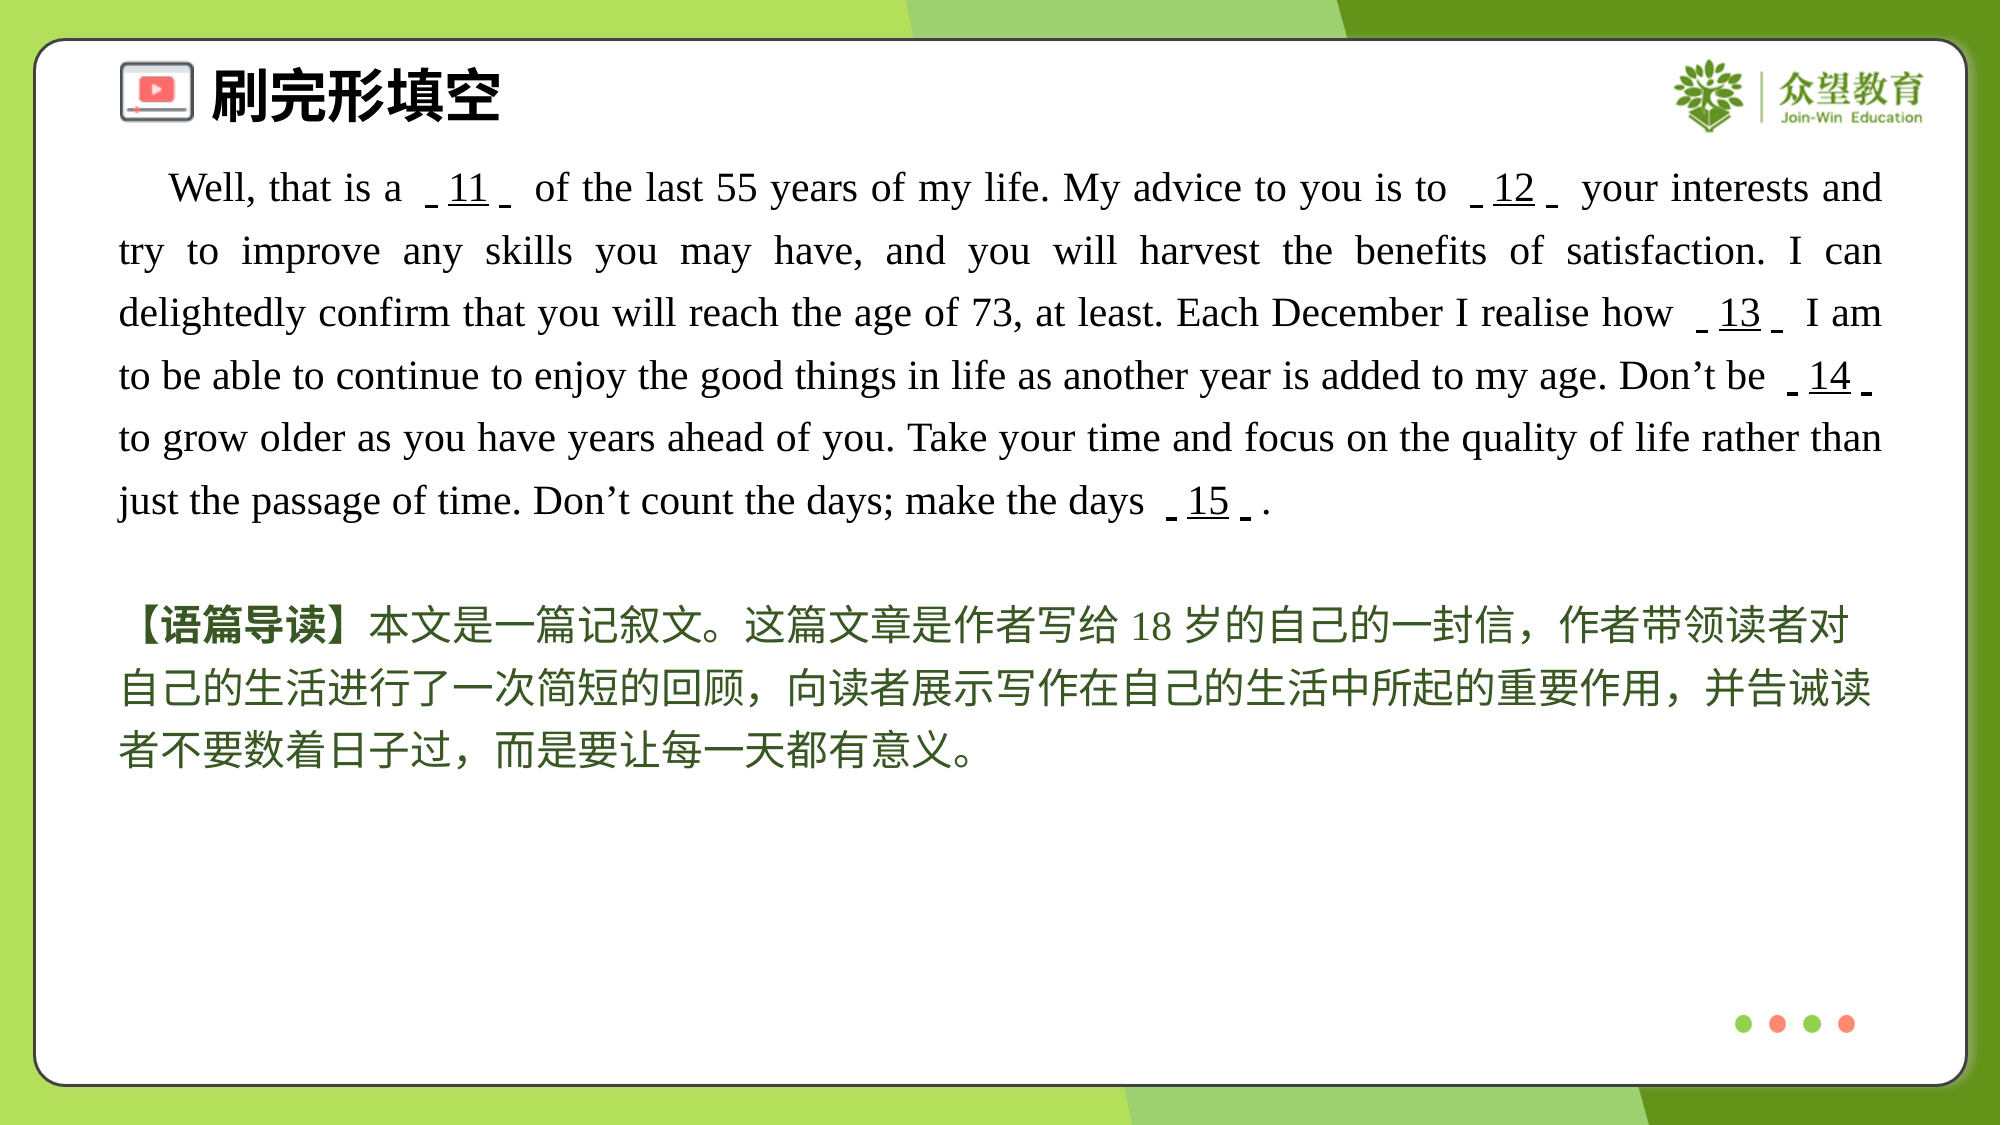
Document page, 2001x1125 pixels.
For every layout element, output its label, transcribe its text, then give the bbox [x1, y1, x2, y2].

text_box Well, that is a . .11. . of the last 55 years of my life. My advice to you is to . .12. . your interests and try to improve any skills you may have, and you will harvest the benefits of satisfaction. I can delightedly confirm that you will reach the age of 73, at least. Each December I realise how . .13. . I am to be able to continue to enjoy the good things in life as another year is added to my age. Don’t be . .14. . to grow older as you have years ahead of you. Take your time and focus on the quality of life rather than just the passage of time. Don’t count the days; make the days . .15. .. [118, 147, 1883, 580]
picture [0, 0, 2000, 1125]
text_box 【语篇导读】本文是一篇记叙文。这篇文章是作者写给18岁的自己的一封信，作者带领读者对自己的生活进行了一次简短的回顾，向读者展示写作在自己的生活中所起的重要作用，并告诫读者不要数着日子过，而是要让每一天都有意义。 [118, 586, 1883, 770]
